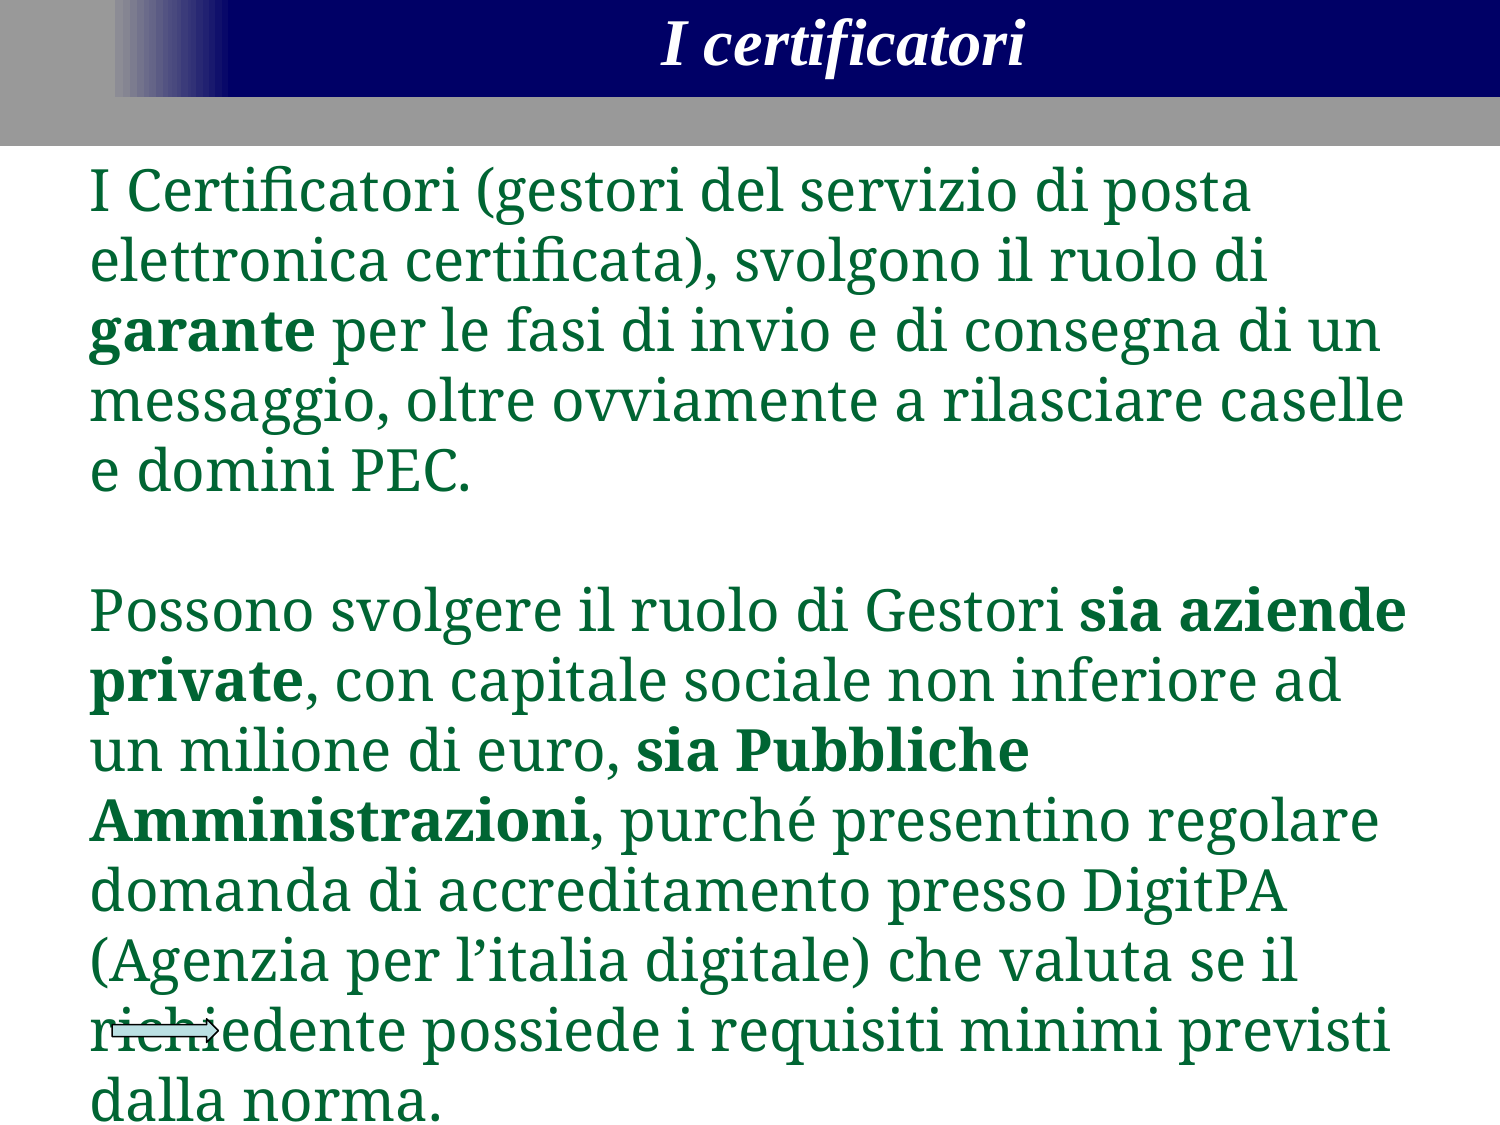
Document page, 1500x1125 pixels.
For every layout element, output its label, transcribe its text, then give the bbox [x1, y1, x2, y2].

text_box I certificatori [147, 0, 1500, 129]
text_box [112, 1018, 219, 1043]
picture [0, 0, 1500, 1125]
text_box I Certificatori (gestori del servizio di posta elettronica certificata), svolgono il ruolo di garante per le fasi di invio e di consegna di un messaggio, oltre ovviamente a rilasciare caselle e domini PEC. Possono svolgere il ruolo di Gestori sia aziende private, con capitale sociale non inferiore ad un milione di euro, sia Pubbliche Amministrazioni, purché presentino regolare domanda di accreditamento presso DigitPA (Agenzia per l’italia digitale) che valuta se il richiedente possiede i requisiti minimi previsti dalla norma. Elenco pubblico disponibile sul sito [75, 146, 1434, 1125]
